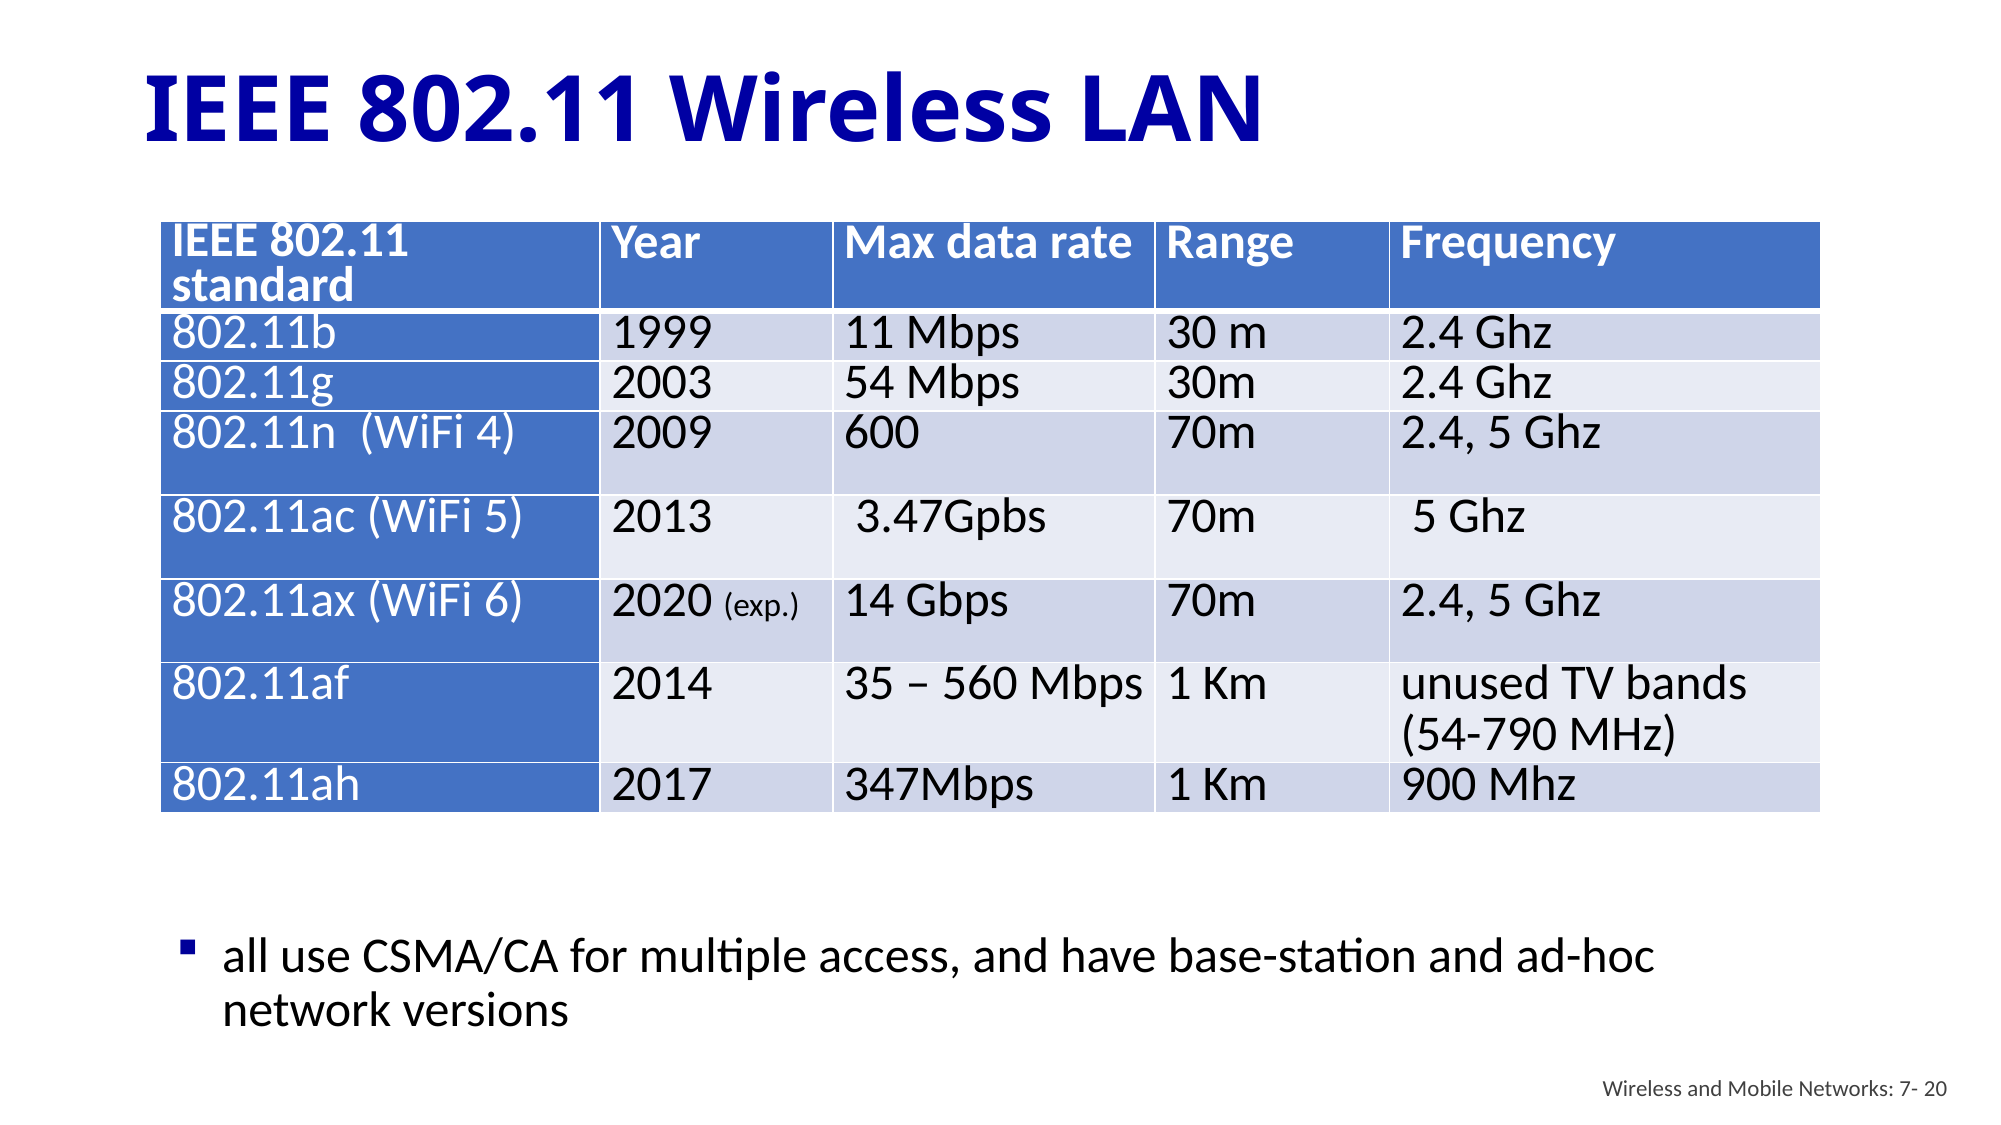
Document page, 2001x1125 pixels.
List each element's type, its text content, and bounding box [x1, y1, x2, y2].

table_header Max data rate [834, 222, 1154, 308]
table_cell 2009 [601, 412, 832, 494]
table_header Frequency [1390, 222, 1820, 308]
table_header IEEE 802.11 standard [161, 222, 599, 308]
slide_number Wireless and Mobile Networks: 7- 20 [1512, 1056, 1963, 1117]
table_header Year [601, 222, 832, 308]
table_cell 11 Mbps [834, 314, 1154, 360]
table_cell 802.11af [161, 663, 599, 762]
table_cell 900 Mhz [1390, 763, 1820, 812]
table_cell 2017 [601, 763, 832, 812]
table_cell 1 Km [1156, 763, 1389, 812]
table_cell 2.4, 5 Ghz [1390, 412, 1820, 494]
title IEEE 802.11 Wireless LAN [129, 38, 1855, 186]
table_cell 14 Gbps [834, 580, 1154, 662]
table_cell 70m [1156, 496, 1389, 578]
table_cell 1 Km [1156, 663, 1389, 762]
table_cell 802.11ah [161, 763, 599, 812]
table_cell 2014 [601, 663, 832, 762]
table_cell 802.11n (WiFi 4) [161, 412, 599, 494]
table_cell 802.11ac (WiFi 5) [161, 496, 599, 578]
table_cell 802.11ax (WiFi 6) [161, 580, 599, 662]
table_cell 2013 [601, 496, 832, 578]
table_header Range [1156, 222, 1389, 308]
table_cell 1999 [601, 314, 832, 360]
table_cell 802.11g [161, 362, 599, 410]
table_cell 600 [834, 412, 1154, 494]
table_cell 70m [1156, 412, 1389, 494]
table_cell 30m [1156, 362, 1389, 410]
table_cell 347Mbps [834, 763, 1154, 812]
table_cell 802.11b [161, 314, 599, 360]
table_cell unused TV bands (54-790 MHz) [1390, 663, 1820, 762]
table_cell 35 – 560 Mbps [834, 663, 1154, 762]
table_cell 2020 (exp.) [601, 580, 832, 662]
table_cell 2.4 Ghz [1390, 314, 1820, 360]
table_cell 5 Ghz [1390, 496, 1820, 578]
table_cell 2.4 Ghz [1390, 362, 1820, 410]
table_cell 70m [1156, 580, 1389, 662]
table_cell 2.4, 5 Ghz [1390, 580, 1820, 662]
text_box all use CSMA/CA for multiple access, and have base-station and ad-hoc network versions [161, 922, 1794, 1095]
table_cell 30 m [1156, 314, 1389, 360]
table_cell 2003 [601, 362, 832, 410]
table_cell 54 Mbps [834, 362, 1154, 410]
table_cell 3.47Gpbs [834, 496, 1154, 578]
